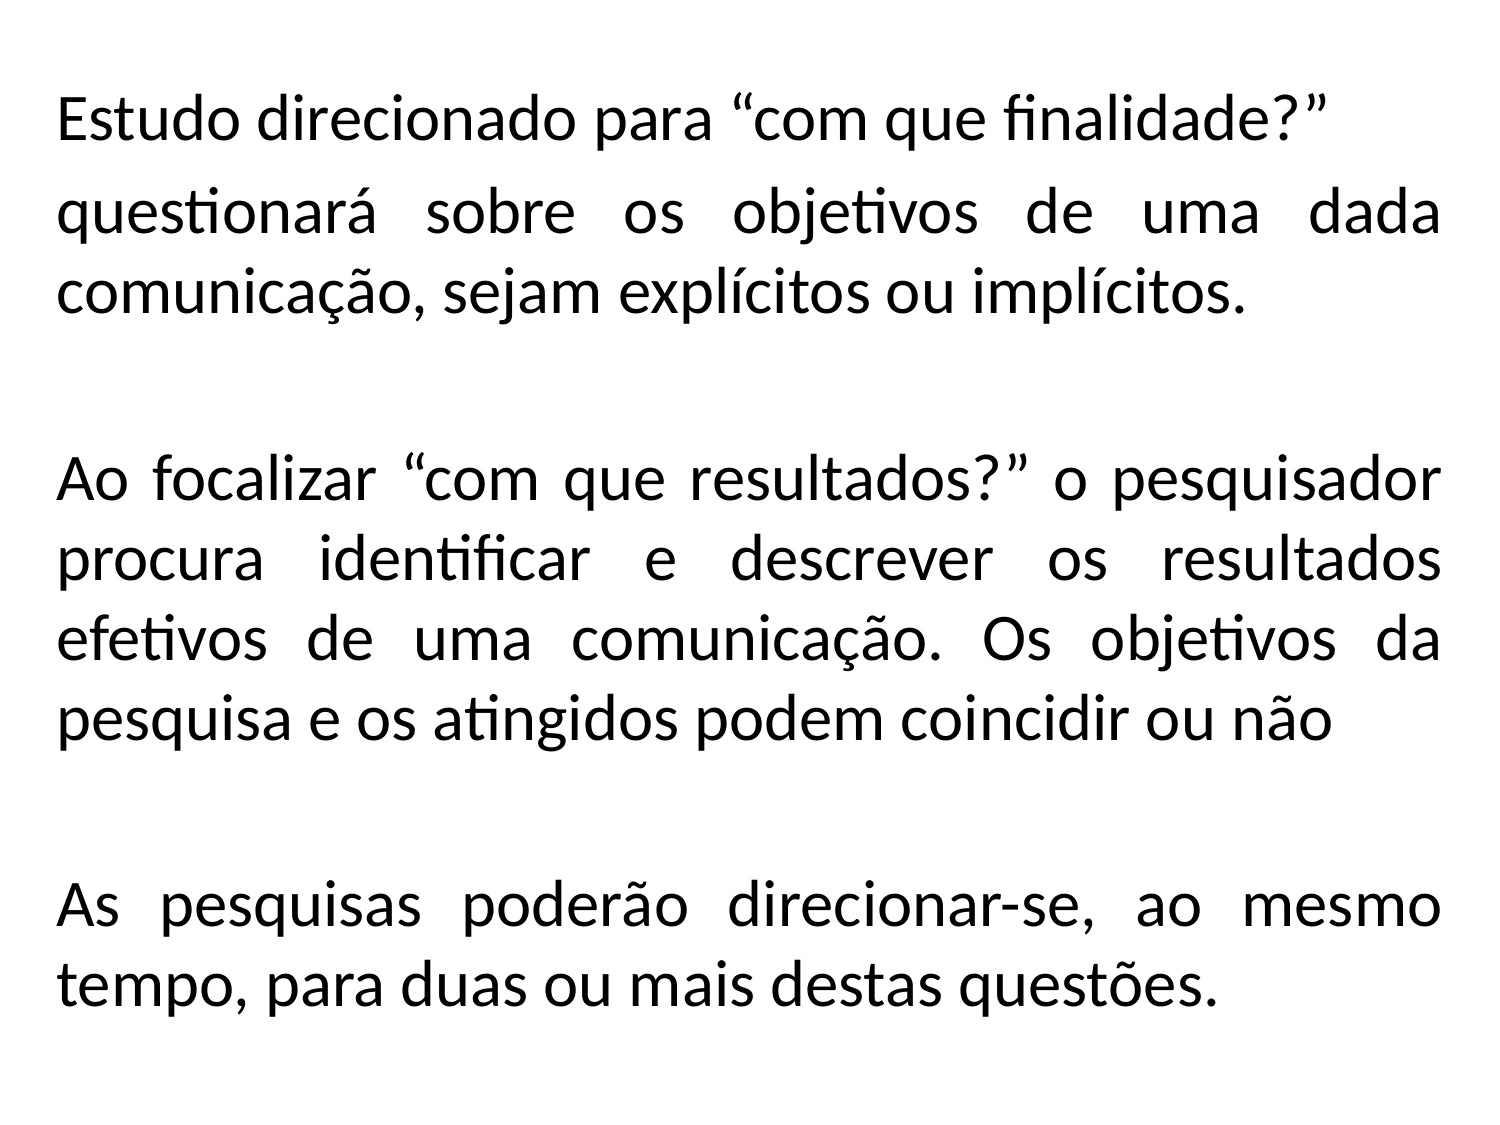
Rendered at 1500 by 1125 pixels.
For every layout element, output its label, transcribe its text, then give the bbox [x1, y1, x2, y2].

list Estudo direcionado para “com que finalidade?” questionará sobre os objetivos de uma dada comunicação, sejam explícitos ou implícitos. Ao focalizar “com que resultados?” o pesquisador procura identificar e descrever os resultados efetivos de uma comunicação. Os objetivos da pesquisa e os atingidos podem coincidir ou não As pesquisas poderão direcionar-se, ao mesmo tempo, para duas ou mais destas questões. [41, 66, 1459, 1083]
